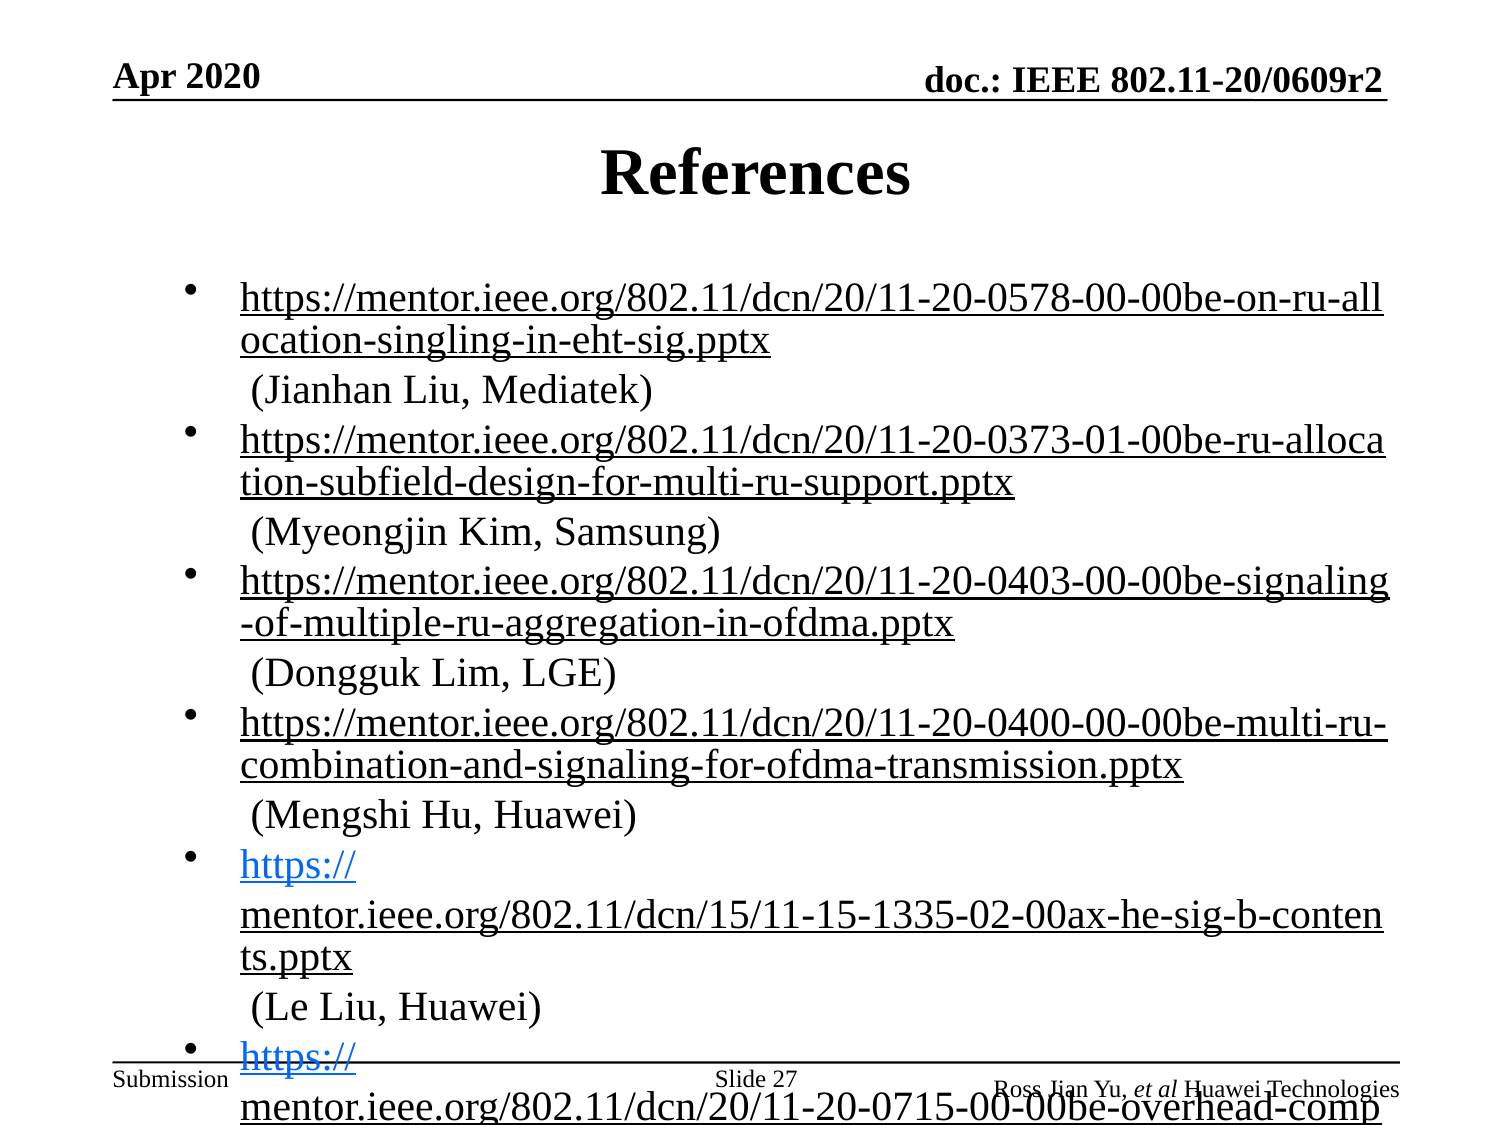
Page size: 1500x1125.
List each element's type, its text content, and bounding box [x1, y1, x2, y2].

text_box References [99, 124, 1413, 212]
slide_number Slide 27 [712, 1061, 800, 1093]
text_box https://mentor.ieee.org/802.11/dcn/20/11-20-0578-00-00be-on-ru-allocation-singling-in-eht-sig.pptx (Jianhan Liu, Mediatek) https://mentor.ieee.org/802.11/dcn/20/11-20-0373-01-00be-ru-allocation-subfield-design-for-multi-ru-support.pptx (Myeongjin Kim, Samsung) https://mentor.ieee.org/802.11/dcn/20/11-20-0403-00-00be-signaling-of-multiple-ru-aggregation-in-ofdma.pptx (Dongguk Lim, LGE) https://mentor.ieee.org/802.11/dcn/20/11-20-0400-00-00be-multi-ru-combination-and-signaling-for-ofdma-transmission.pptx (Mengshi Hu, Huawei) https://mentor.ieee.org/802.11/dcn/15/11-15-1335-02-00ax-he-sig-b-contents.pptx (Le Liu, Huawei) https://mentor.ieee.org/802.11/dcn/20/11-20-0715-00-00be-overhead-comparisons-of-eht-sig.pptx (Myeongjin Kim, Samsung) [169, 262, 1407, 1025]
